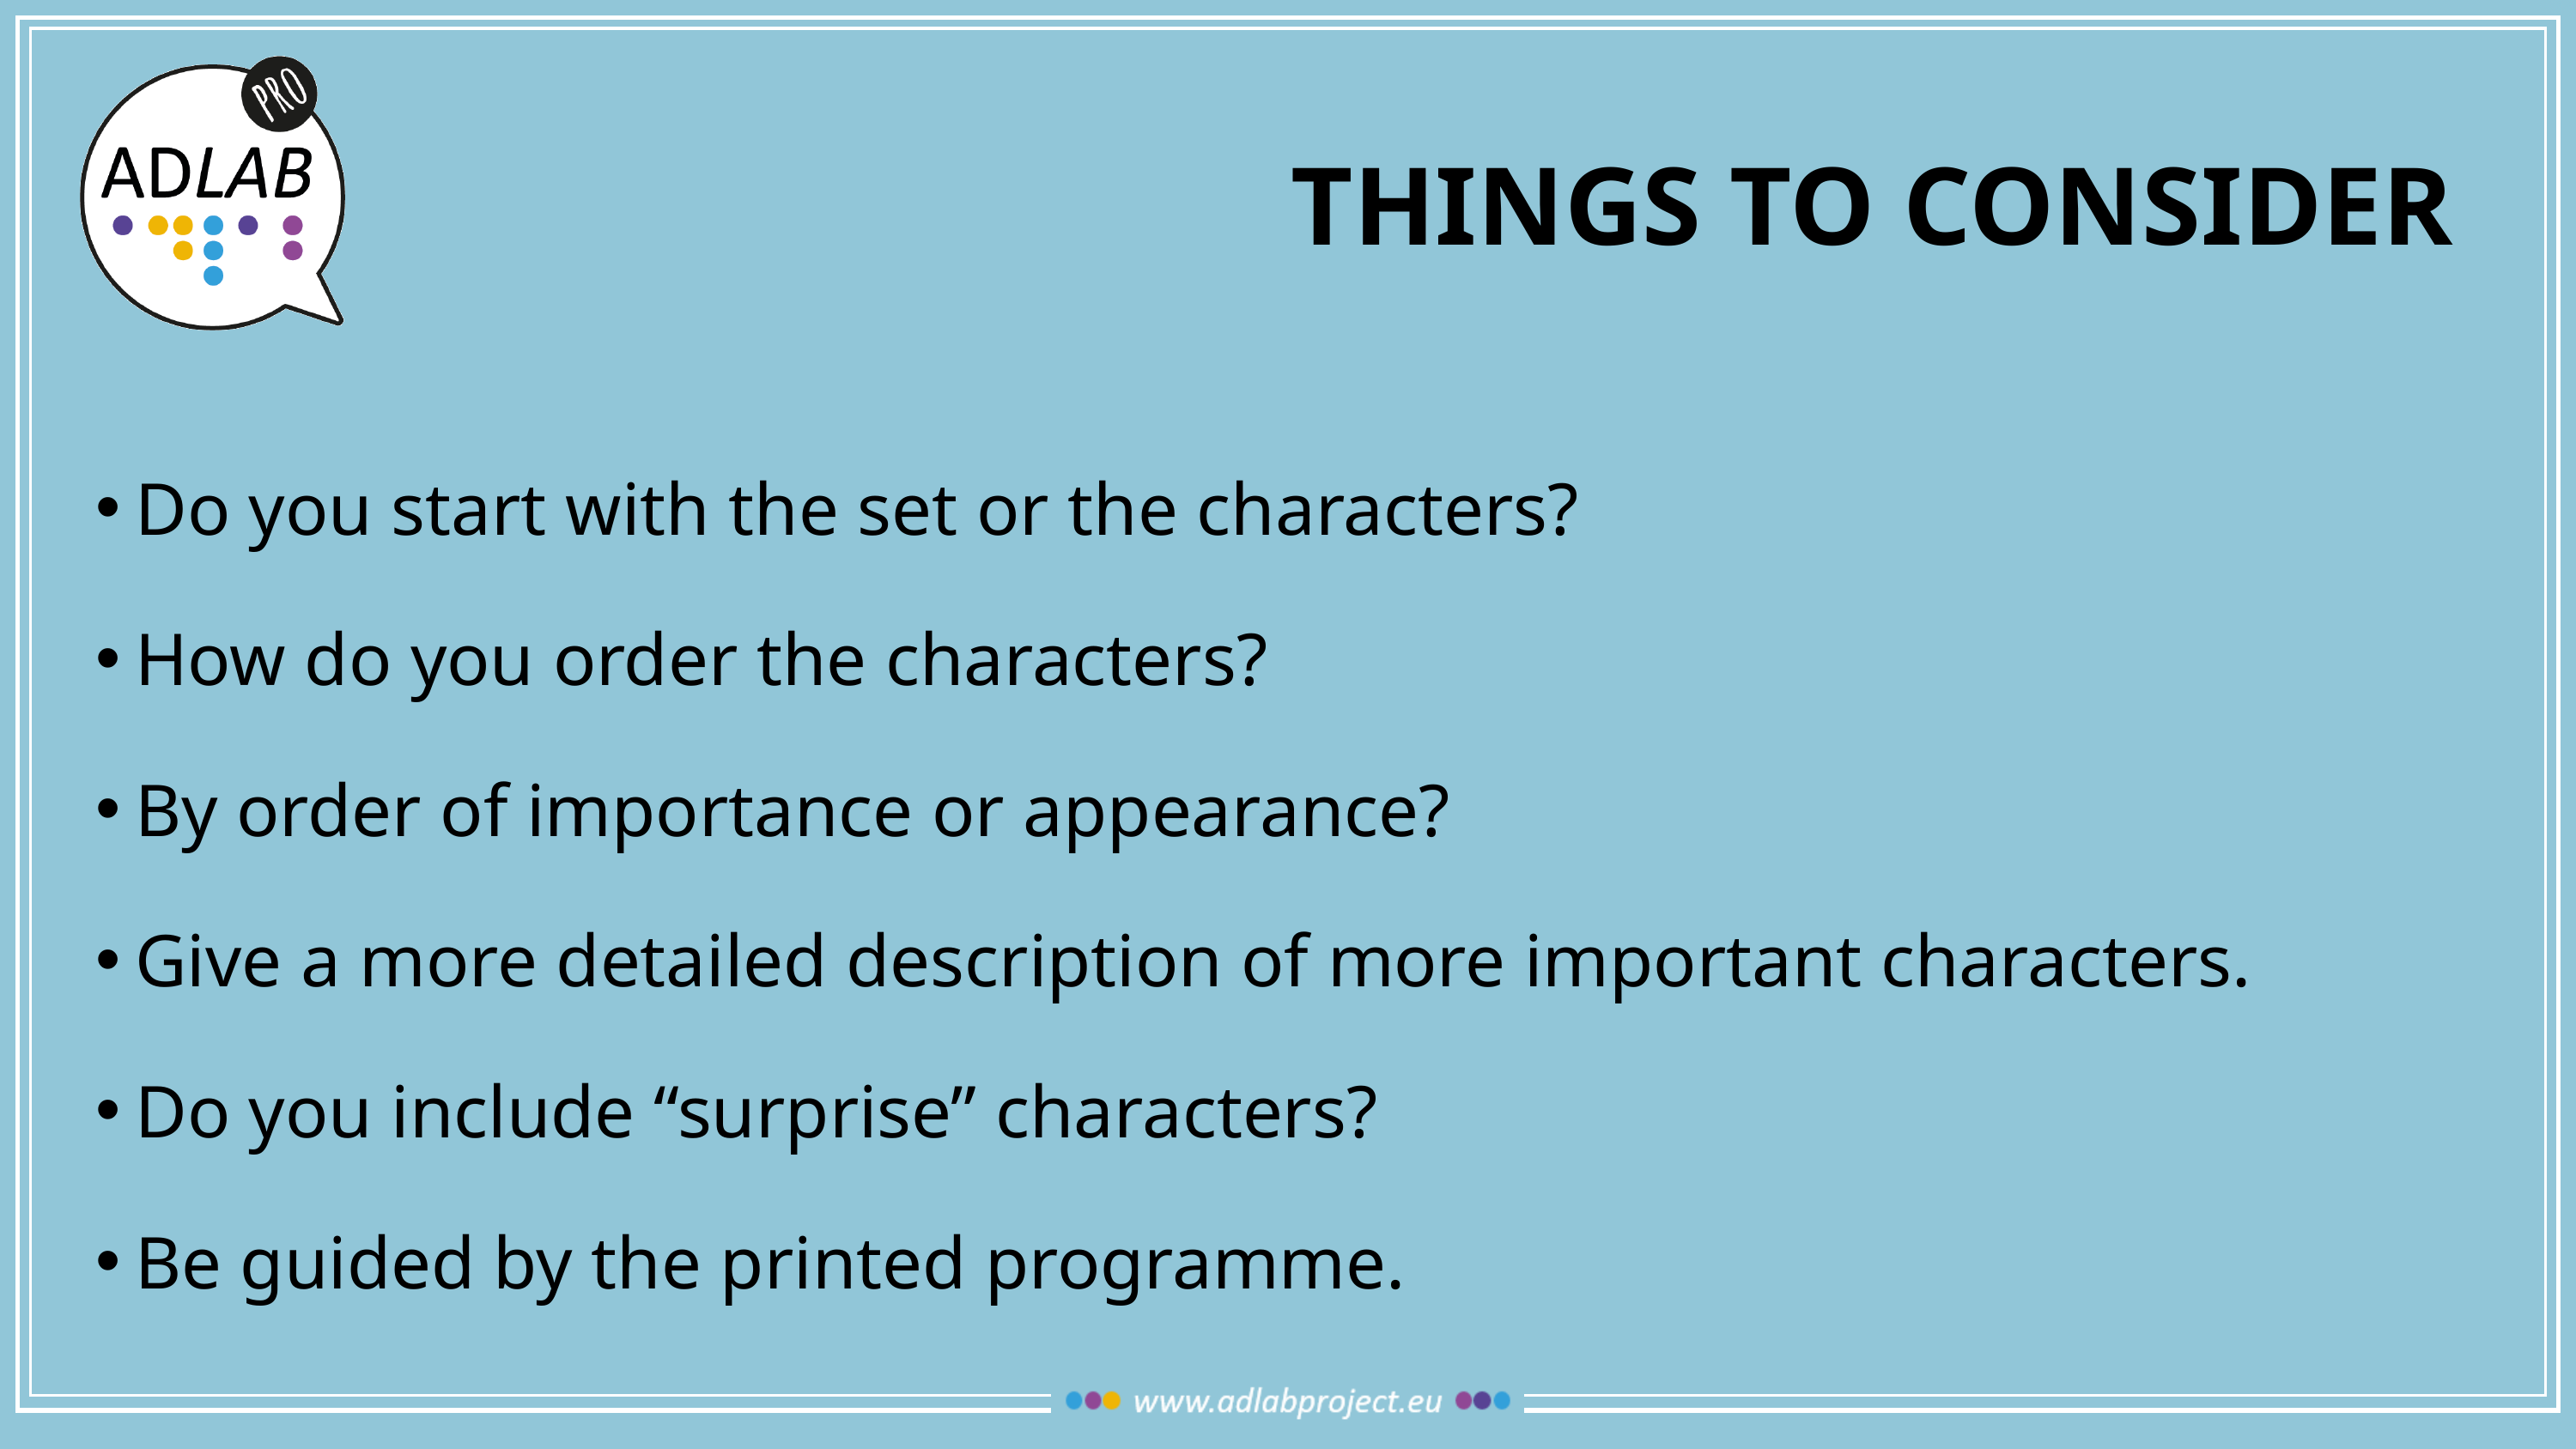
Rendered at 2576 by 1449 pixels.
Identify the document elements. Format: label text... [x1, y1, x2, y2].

title Things to consider [384, 70, 2467, 351]
picture [1051, 1378, 1524, 1429]
list Do you start with the set or the characters? How do you order the characters? By order of importance or appearance? Give a more detailed description of more important characters. Do you include “surprise” characters? Be guided by the printed programme. [82, 414, 2517, 1357]
picture [72, 49, 353, 330]
